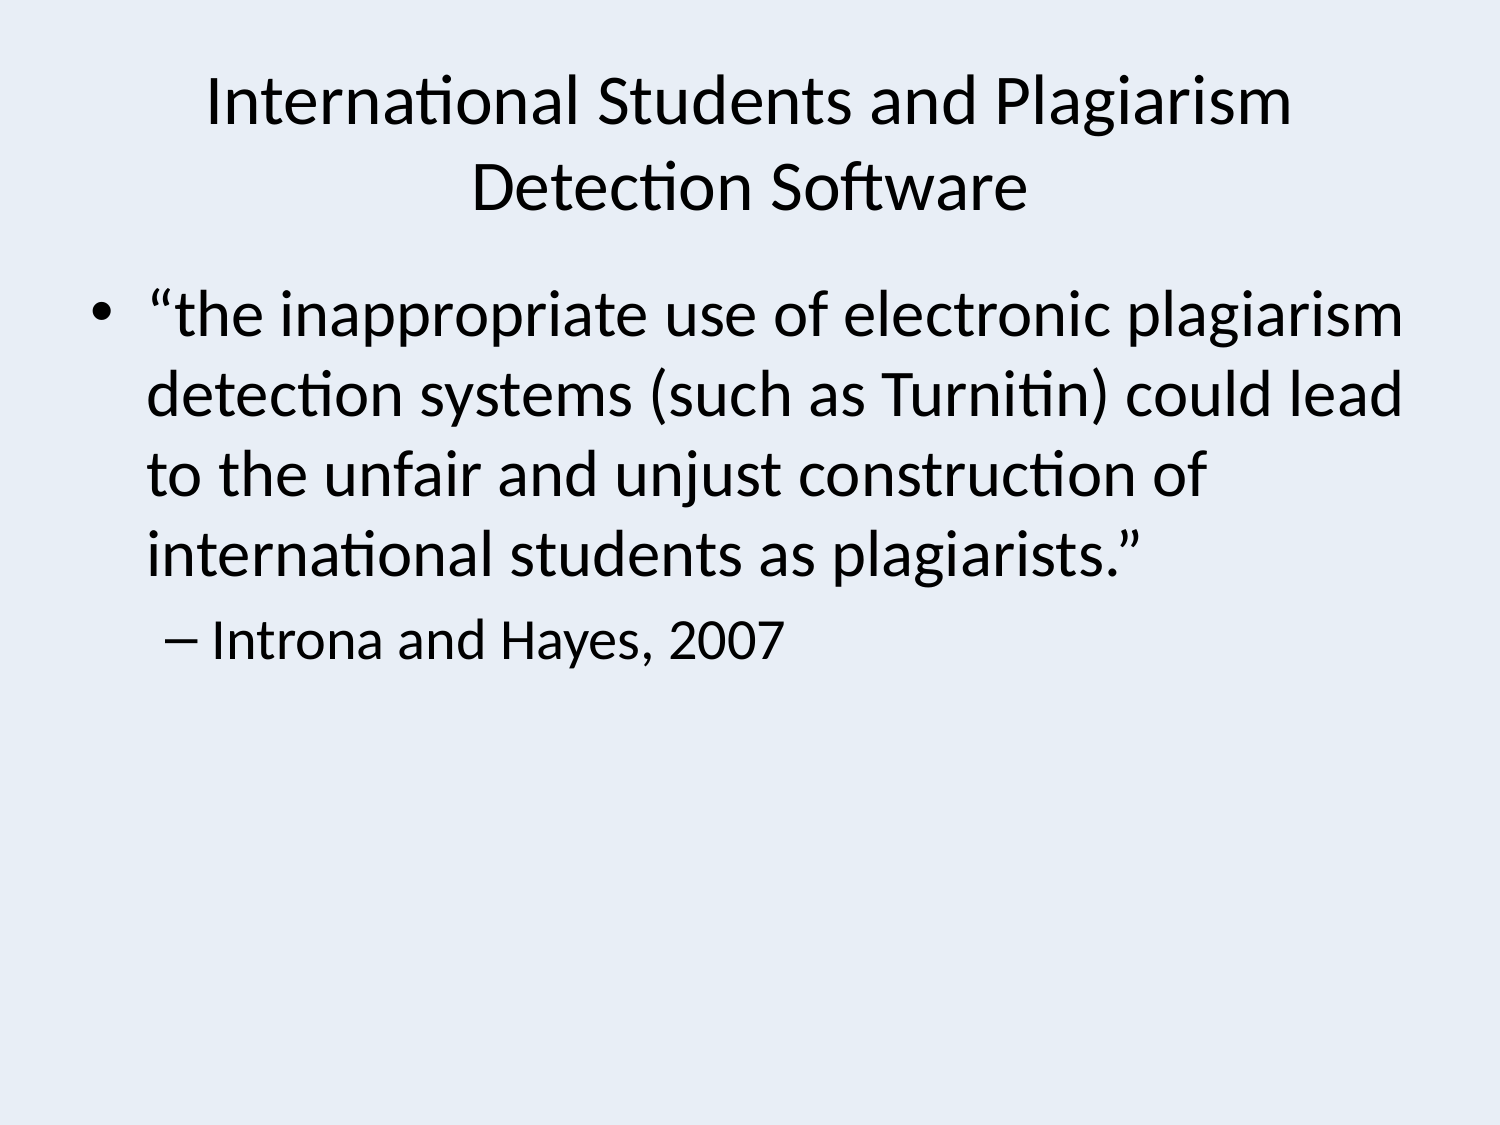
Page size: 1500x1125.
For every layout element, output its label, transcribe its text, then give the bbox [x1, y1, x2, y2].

title International Students and Plagiarism Detection Software [75, 45, 1425, 233]
list “the inappropriate use of electronic plagiarism detection systems (such as Turnitin) could lead to the unfair and unjust construction of international students as plagiarists.” Introna and Hayes, 2007 [75, 262, 1425, 1005]
